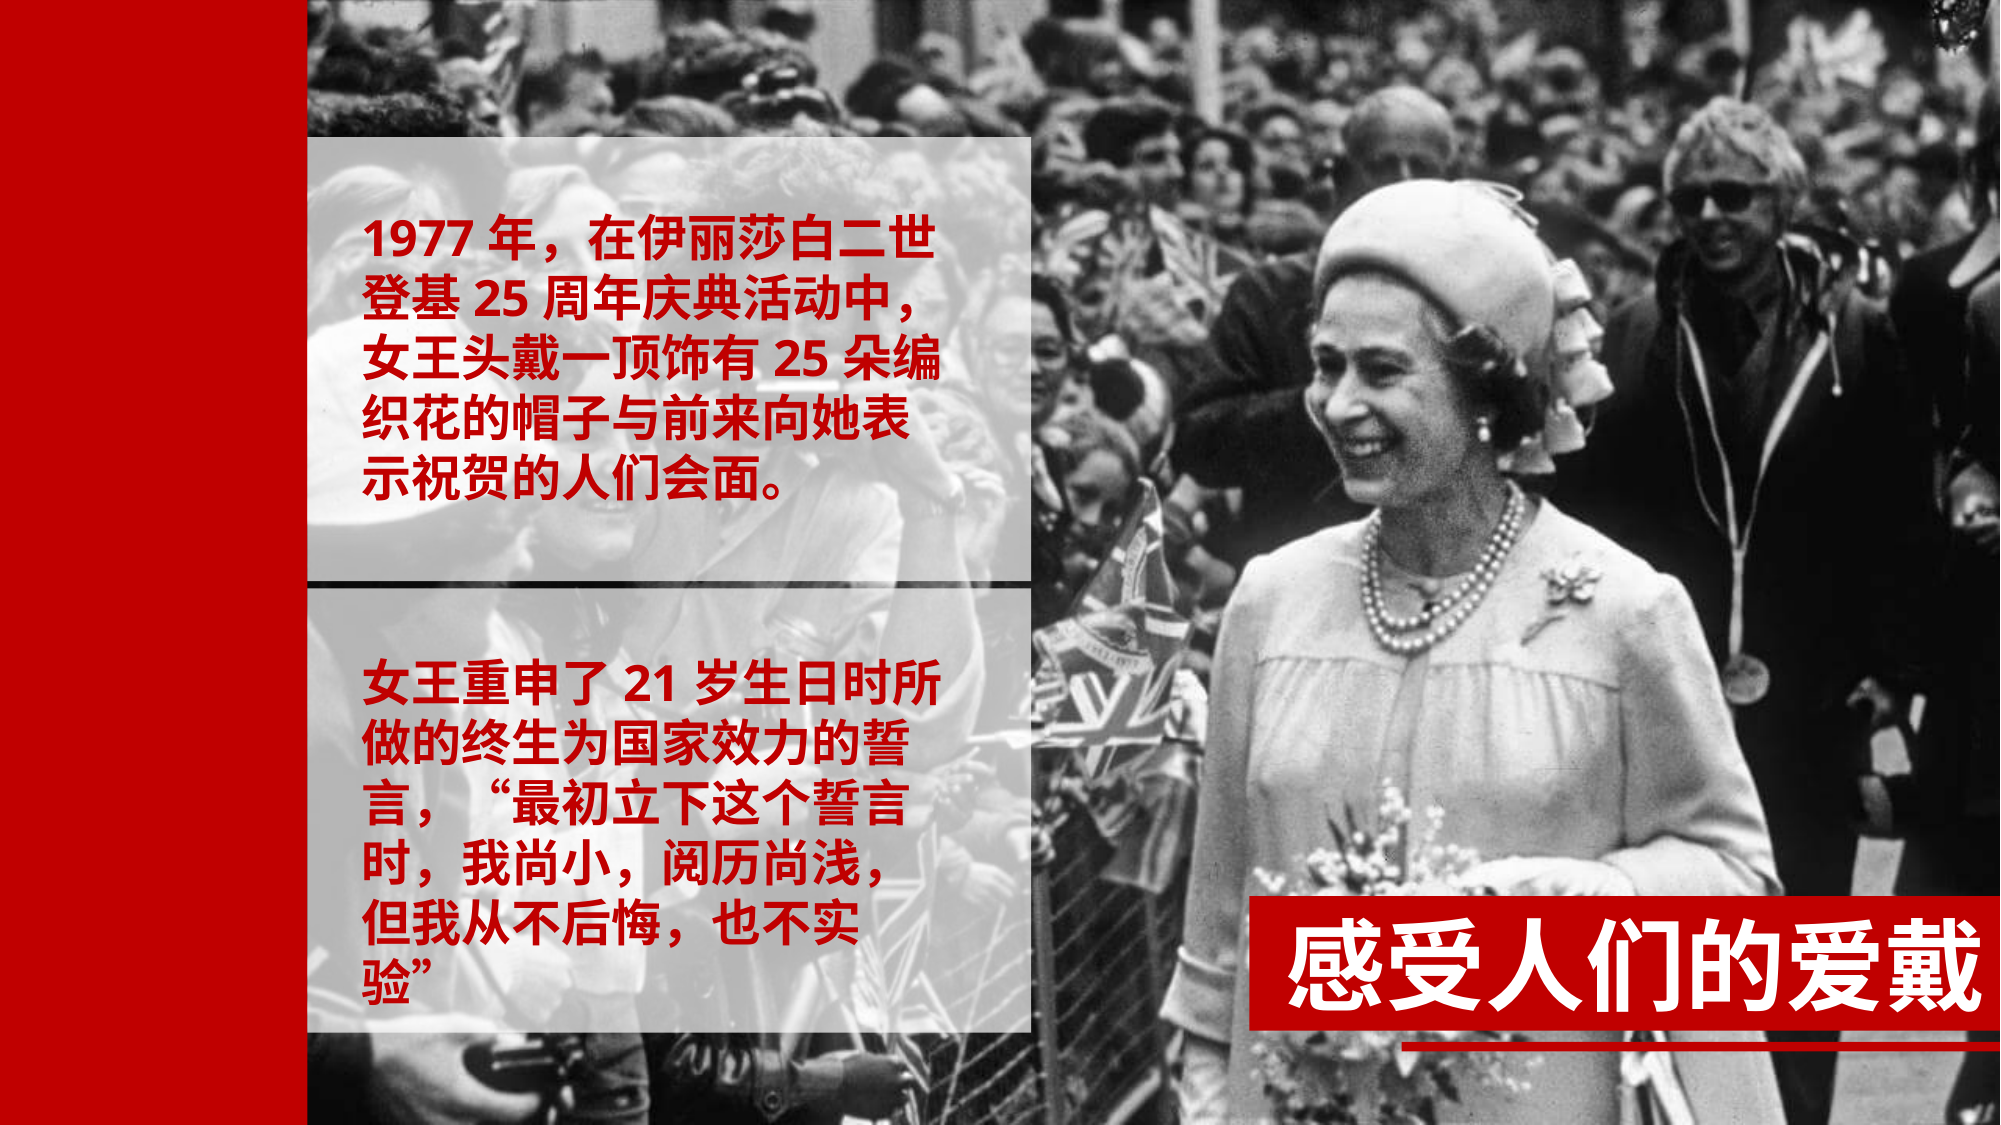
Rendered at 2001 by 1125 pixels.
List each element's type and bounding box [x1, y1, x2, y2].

picture [307, 0, 2000, 1125]
text_box [0, 0, 307, 1125]
